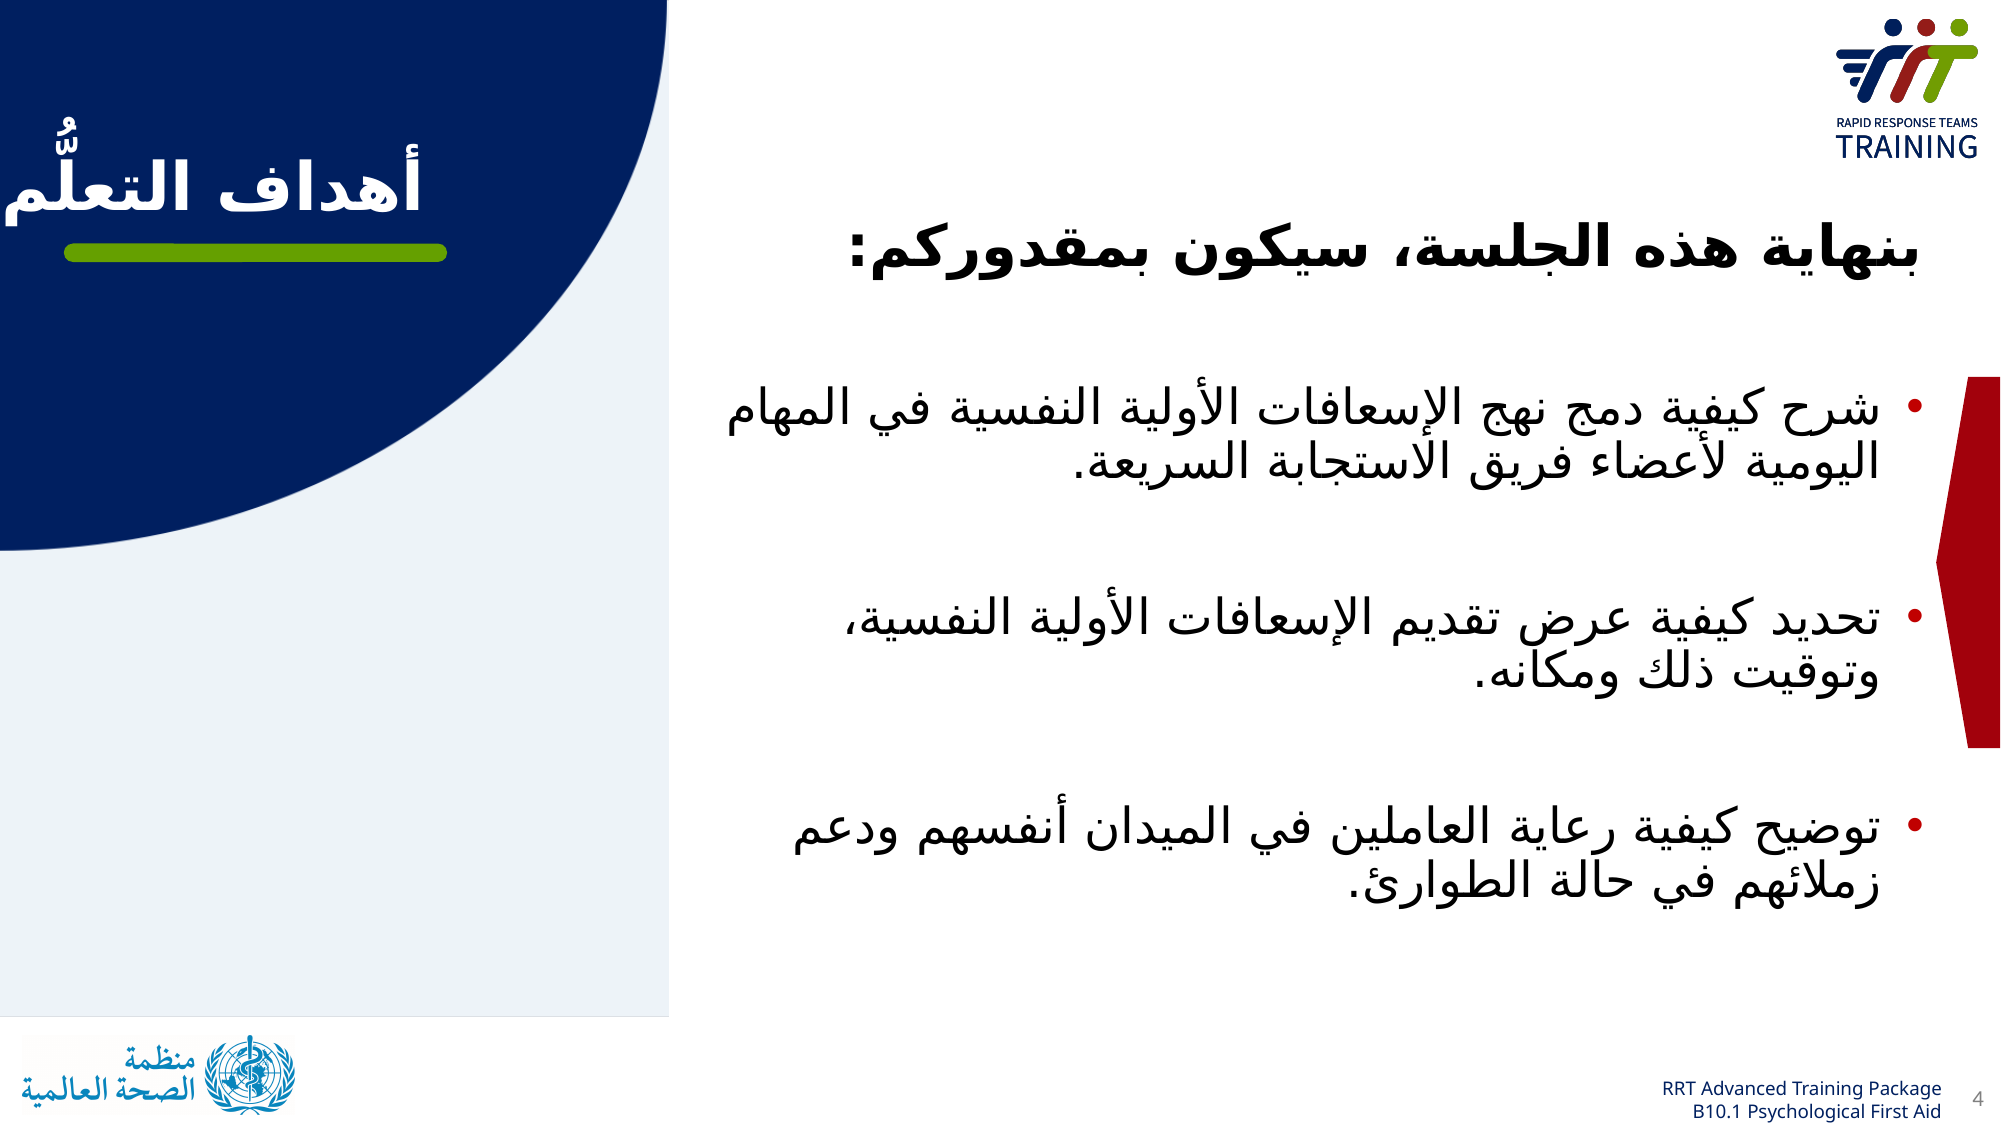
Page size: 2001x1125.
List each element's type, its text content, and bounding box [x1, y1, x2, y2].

picture [22, 1035, 295, 1115]
picture [0, 0, 669, 1018]
title أهداف التعلُّم [0, 86, 426, 226]
picture [252, 1050, 258, 1059]
list بنهاية هذه الجلسة، سيكون بمقدوركم: شرح كيفية دمج نهج الإسعافات الأولية النفسية في المهام اليومية لأعضاء فريق الاستجابة السريعة. تحديد كيفية عرض تقديم الإسعافات الأولية النفسية، وتوقيت ذلك ومكانه. توضيح كيفية رعاية العاملين في الميدان أنفسهم ودعم زملائهم في حالة الطوارئ. [695, 205, 1932, 920]
picture [1835, 19, 1978, 167]
